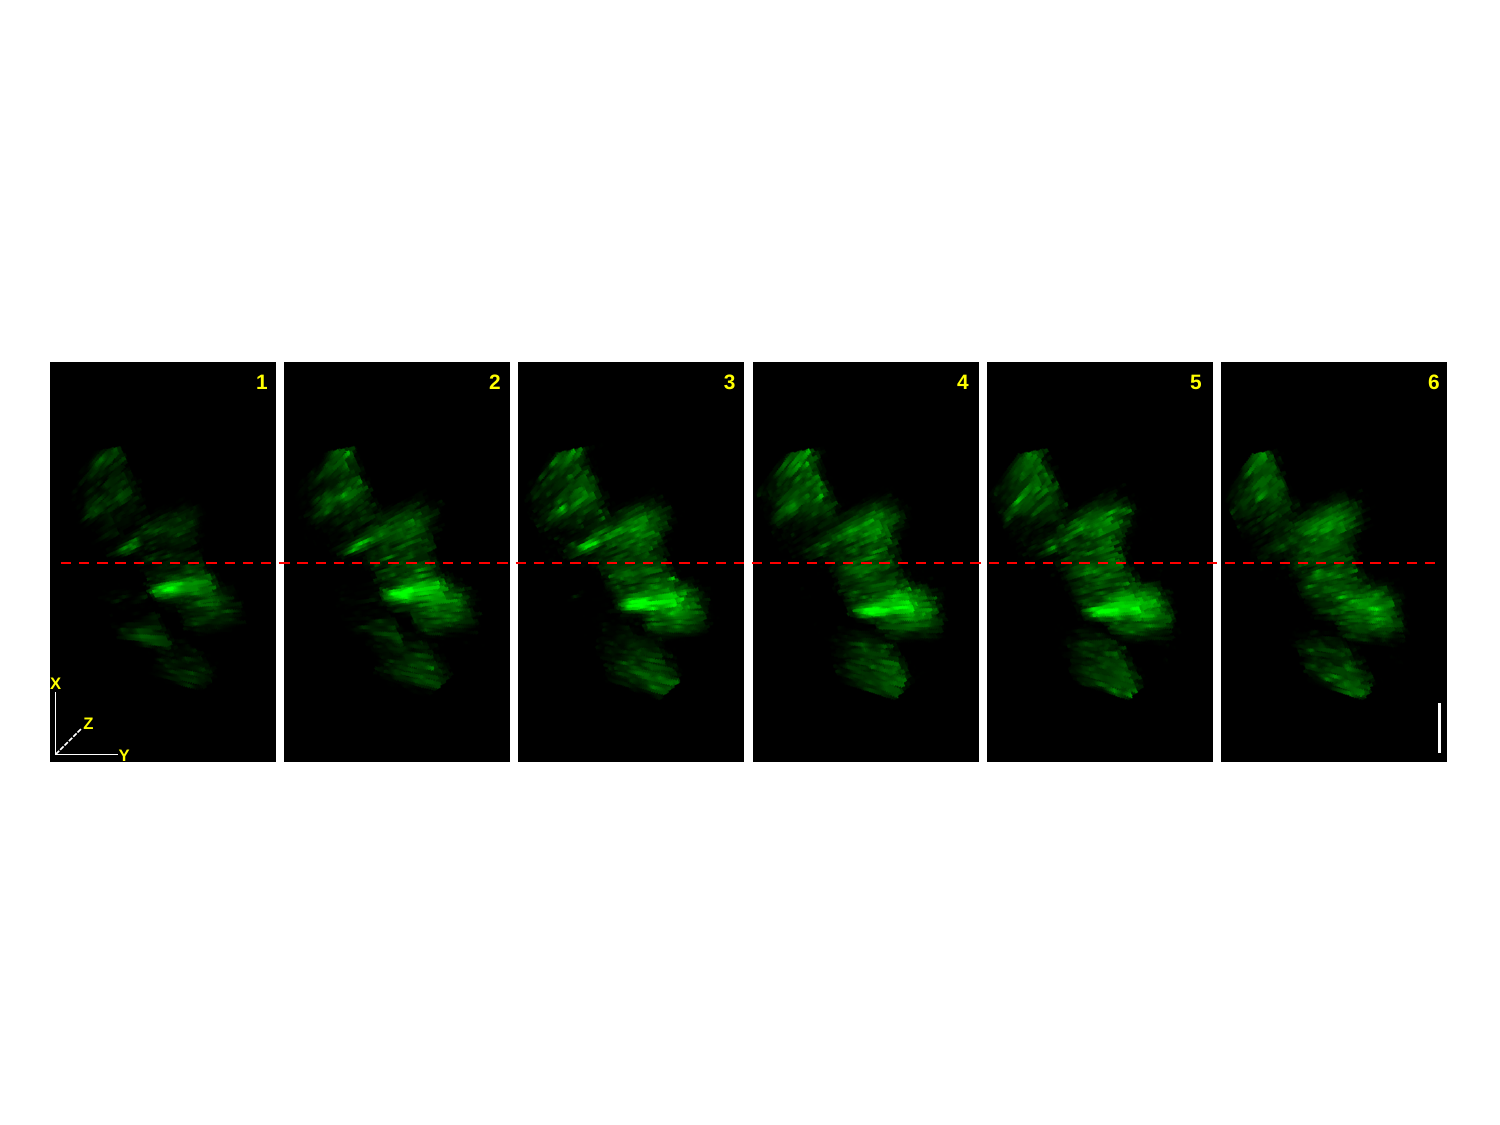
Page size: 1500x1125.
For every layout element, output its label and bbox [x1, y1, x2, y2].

text_box [34, 665, 146, 773]
text_box [49, 360, 1456, 763]
